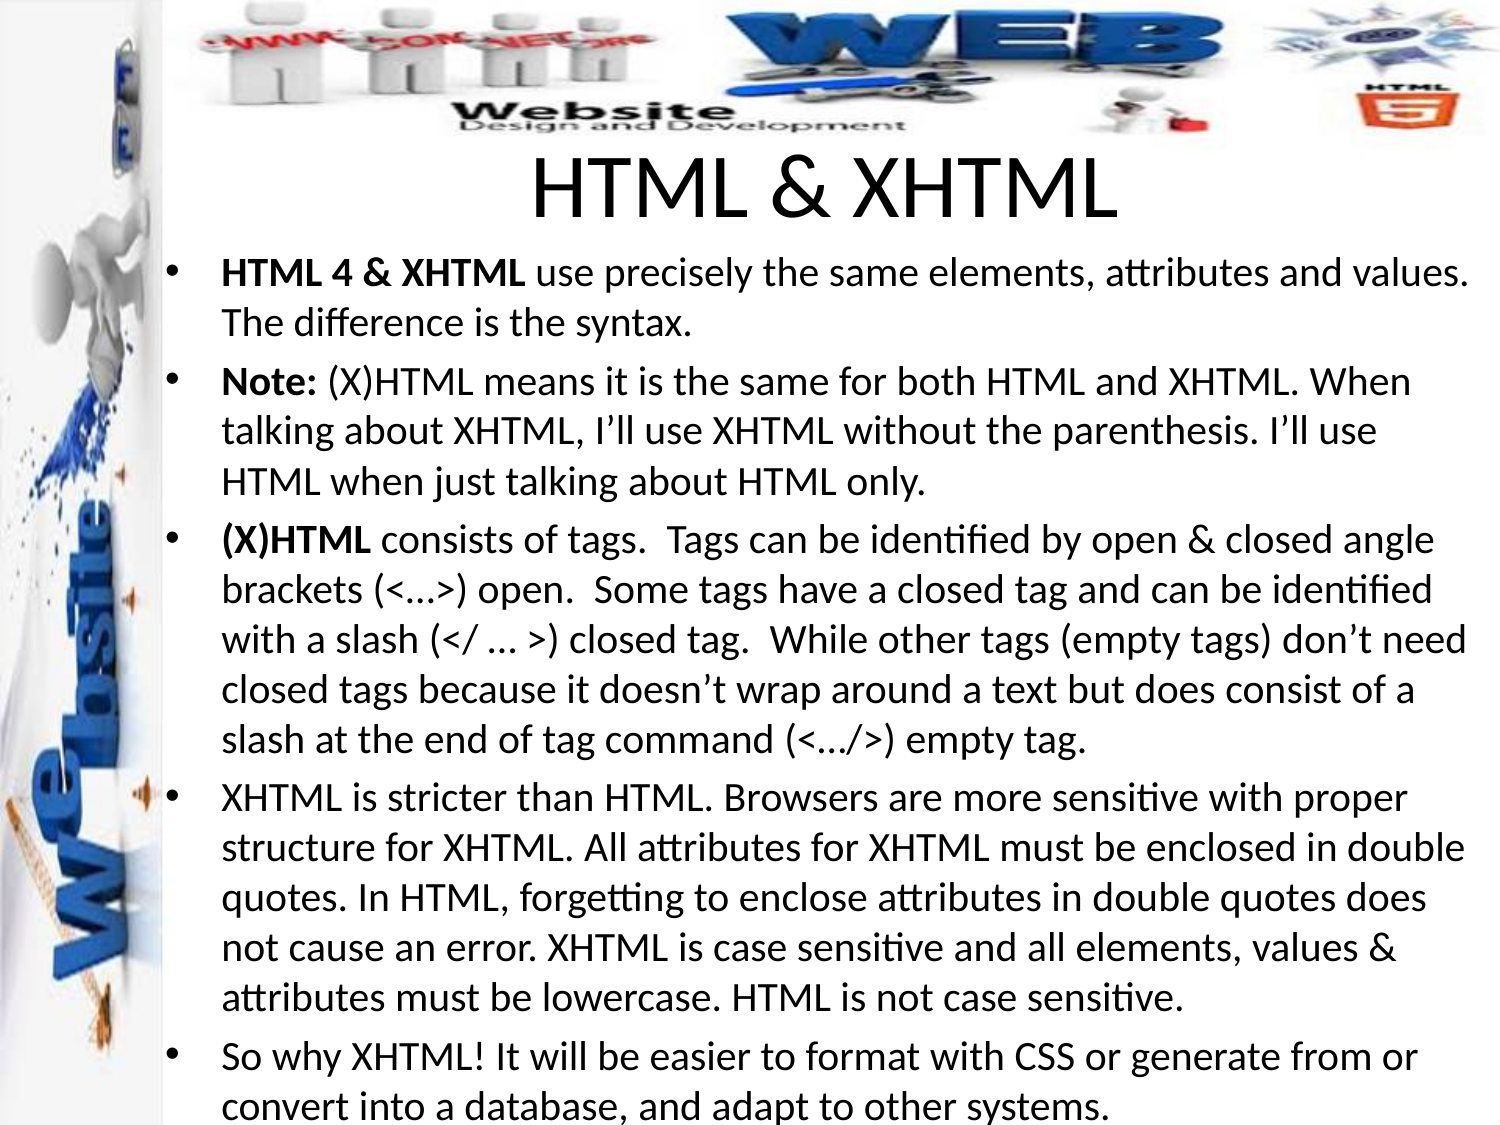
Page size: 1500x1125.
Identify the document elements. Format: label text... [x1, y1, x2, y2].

title HTML & XHTML [150, 87, 1500, 237]
list HTML 4 & XHTML use precisely the same elements, attributes and values. The difference is the syntax. Note: (X)HTML means it is the same for both HTML and XHTML. When talking about XHTML, I’ll use XHTML without the parenthesis. I’ll use HTML when just talking about HTML only. (X)HTML consists of tags. Tags can be identified by open & closed angle brackets (<…>) open. Some tags have a closed tag and can be identified with a slash (</ … >) closed tag. While other tags (empty tags) don’t need closed tags because it doesn’t wrap around a text but does consist of a slash at the end of tag command (<…/>) empty tag. XHTML is stricter than HTML. Browsers are more sensitive with proper structure for XHTML. All attributes for XHTML must be enclosed in double quotes. In HTML, forgetting to enclose attributes in double quotes does not cause an error. XHTML is case sensitive and all elements, values & attributes must be lowercase. HTML is not case sensitive. So why XHTML! It will be easier to format with CSS or generate from or convert into a database, and adapt to other systems. [150, 237, 1500, 1125]
picture [0, 0, 1500, 1125]
